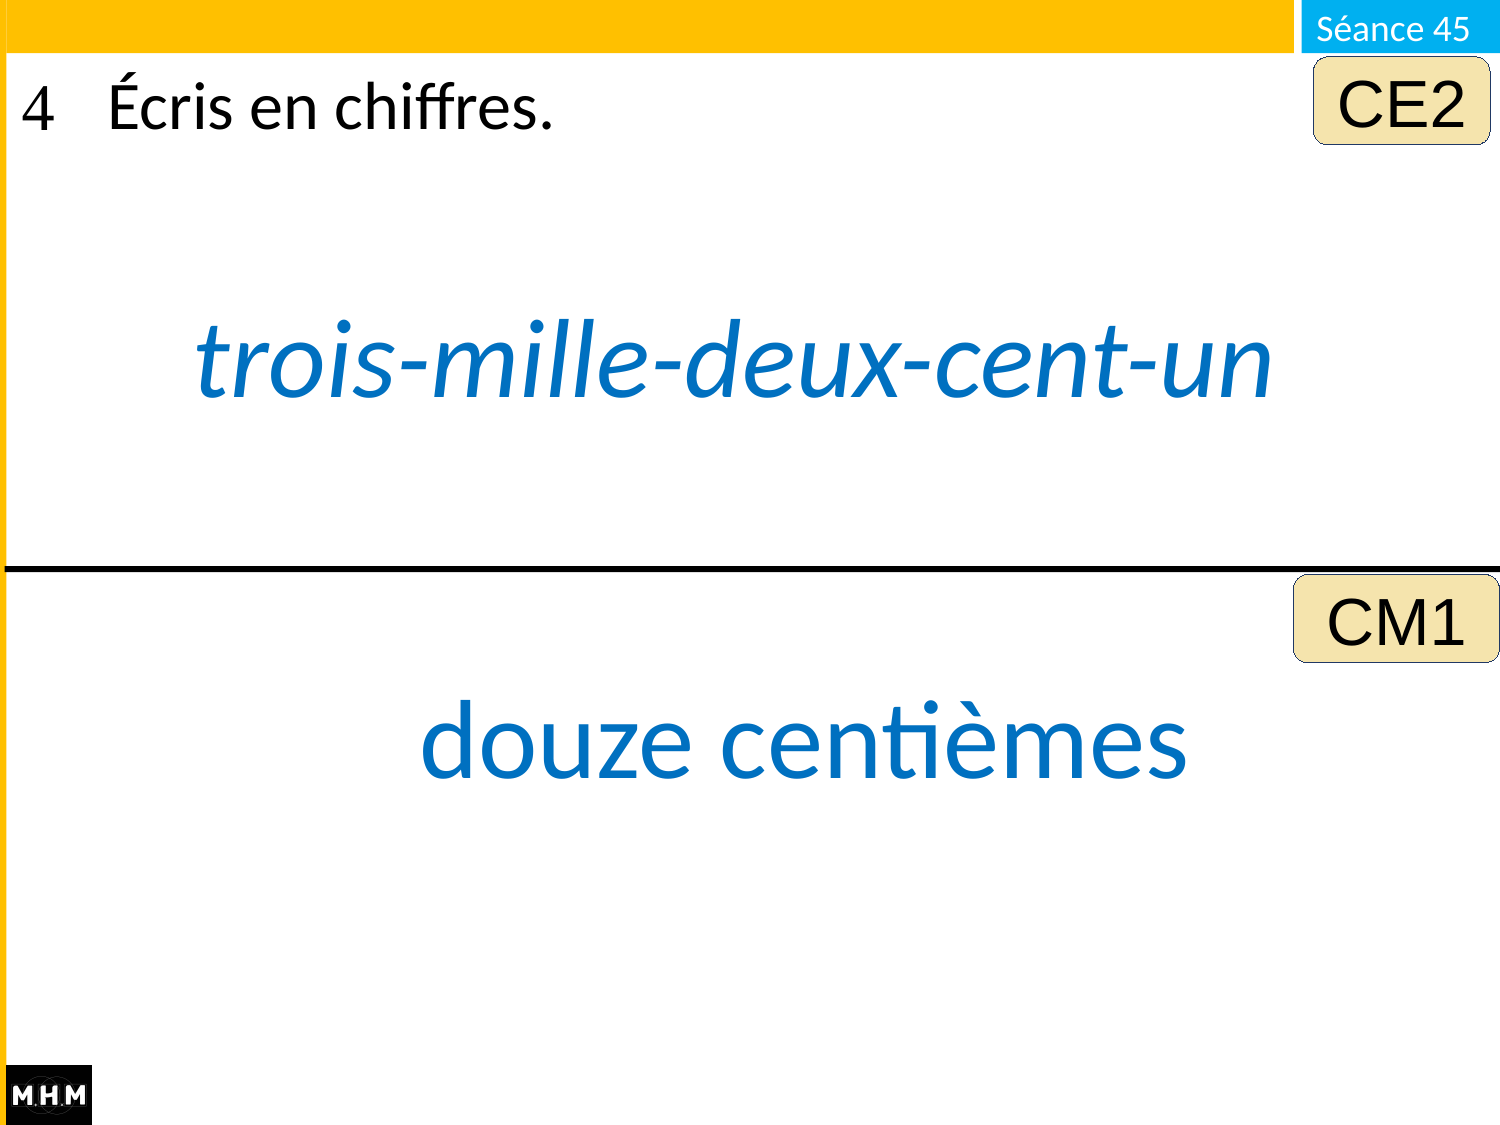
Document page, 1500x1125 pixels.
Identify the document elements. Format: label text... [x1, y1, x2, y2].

title Écris en chiffres. [92, 62, 741, 152]
text_box CM1 [1293, 574, 1500, 663]
text_box CE2 [1313, 56, 1491, 145]
picture [6, 1065, 92, 1125]
text_box douze centièmes [398, 658, 1271, 809]
text_box trois-mille-deux-cent-un [172, 277, 1307, 428]
